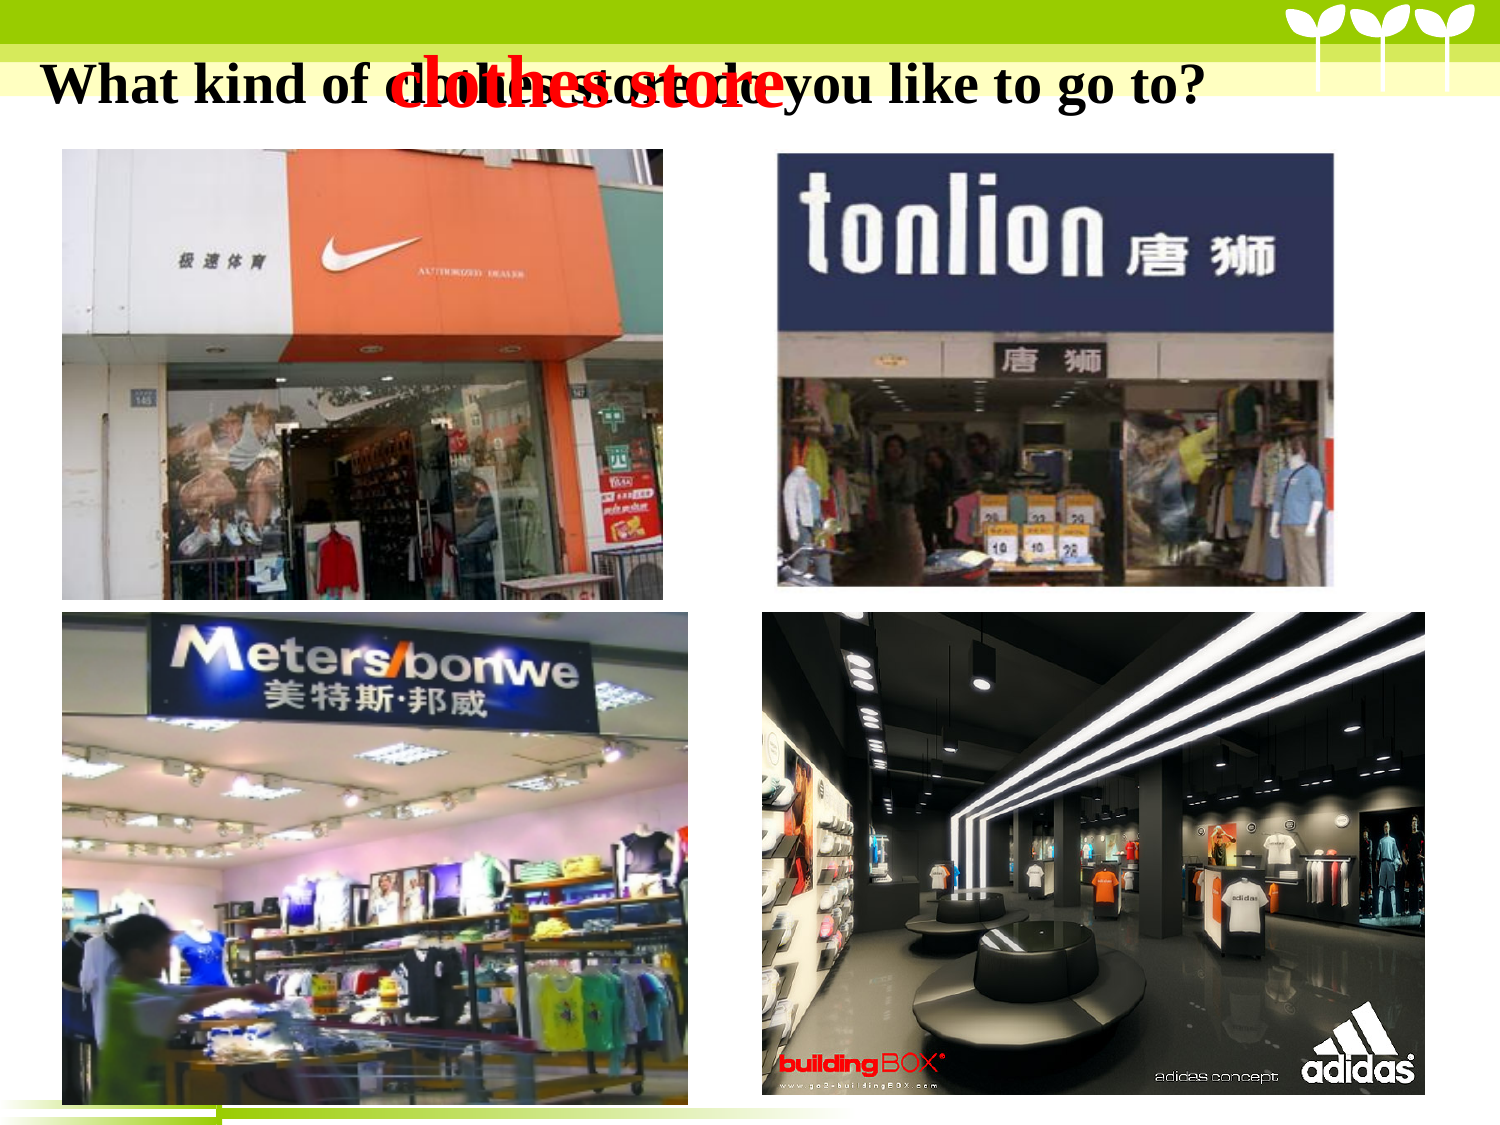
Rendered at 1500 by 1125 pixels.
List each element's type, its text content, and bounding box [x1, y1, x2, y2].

picture [762, 612, 1426, 1095]
text_box What kind of clothes store do you like to go to? [24, 37, 375, 123]
text_box What kind of clothes store do you like to go to? [1037, 37, 1463, 123]
picture [62, 149, 663, 601]
picture [62, 612, 688, 1105]
picture [774, 149, 1338, 599]
text_box clothes store [375, 24, 1037, 130]
